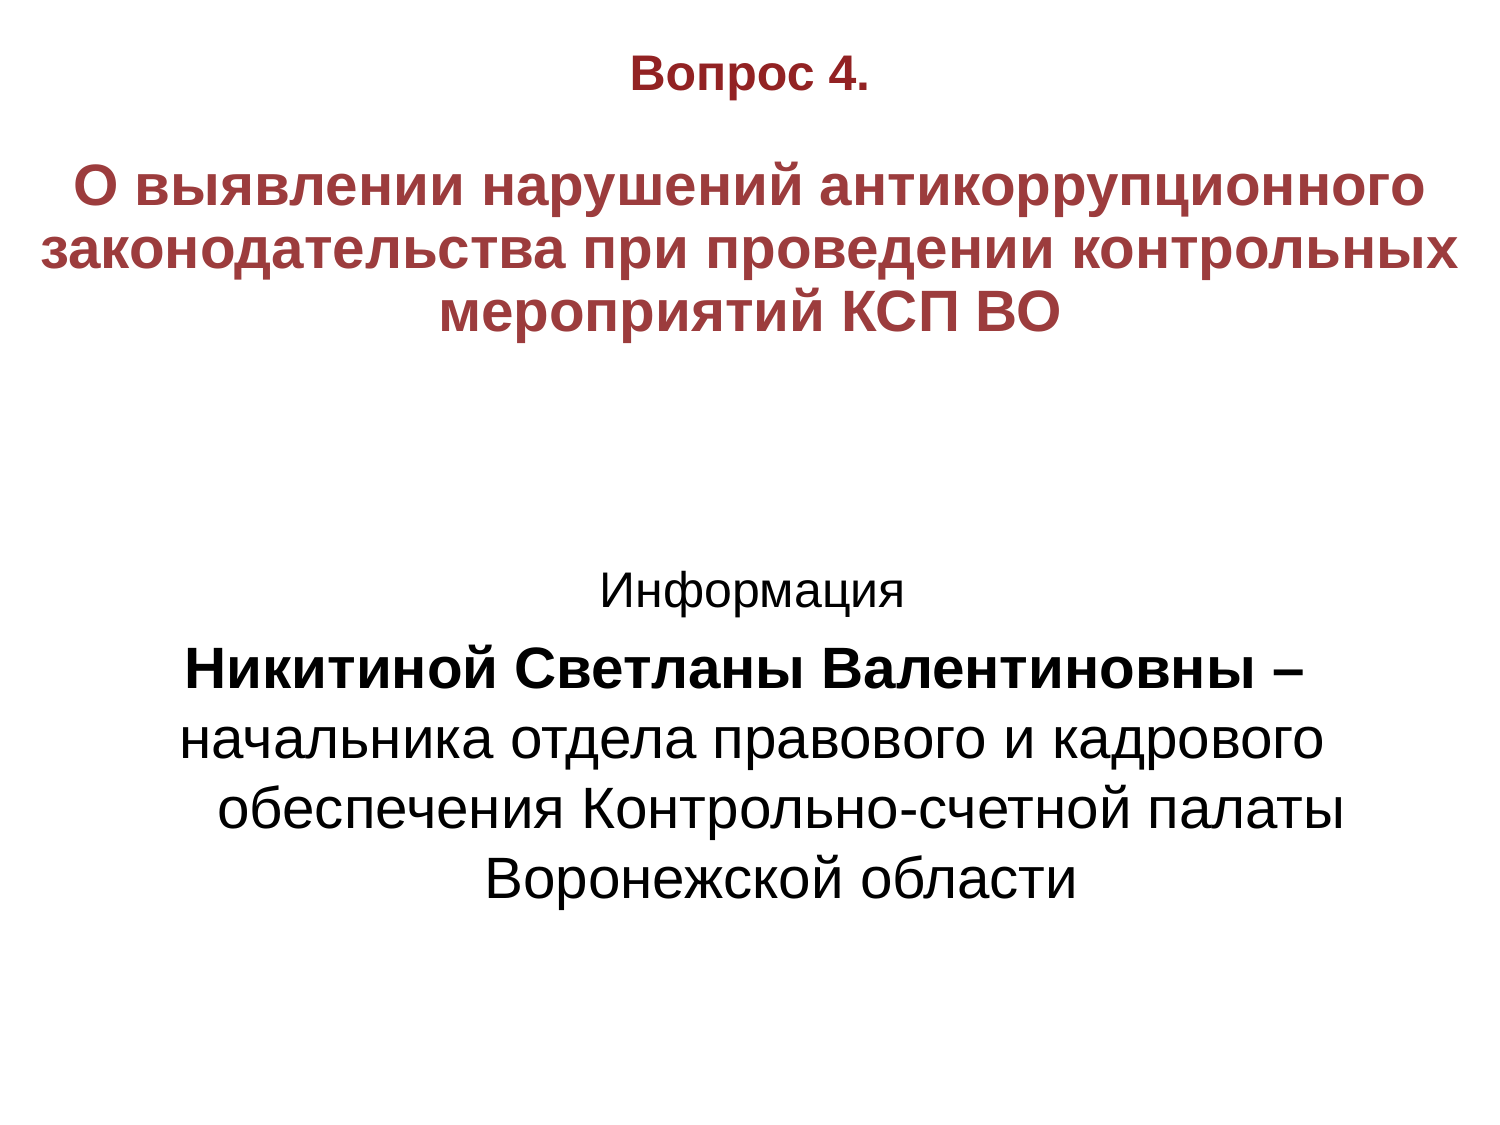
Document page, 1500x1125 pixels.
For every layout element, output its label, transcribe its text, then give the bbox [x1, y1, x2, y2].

text_box Информация Никитиной Светланы Валентиновны – начальника отдела правового и кадрового обеспечения Контрольно-счетной палаты Воронежской области [0, 556, 1500, 1035]
text_box Вопрос 4. О выявлении нарушений антикоррупционного законодательства при проведении контрольных мероприятий КСП ВО [0, 40, 1500, 556]
